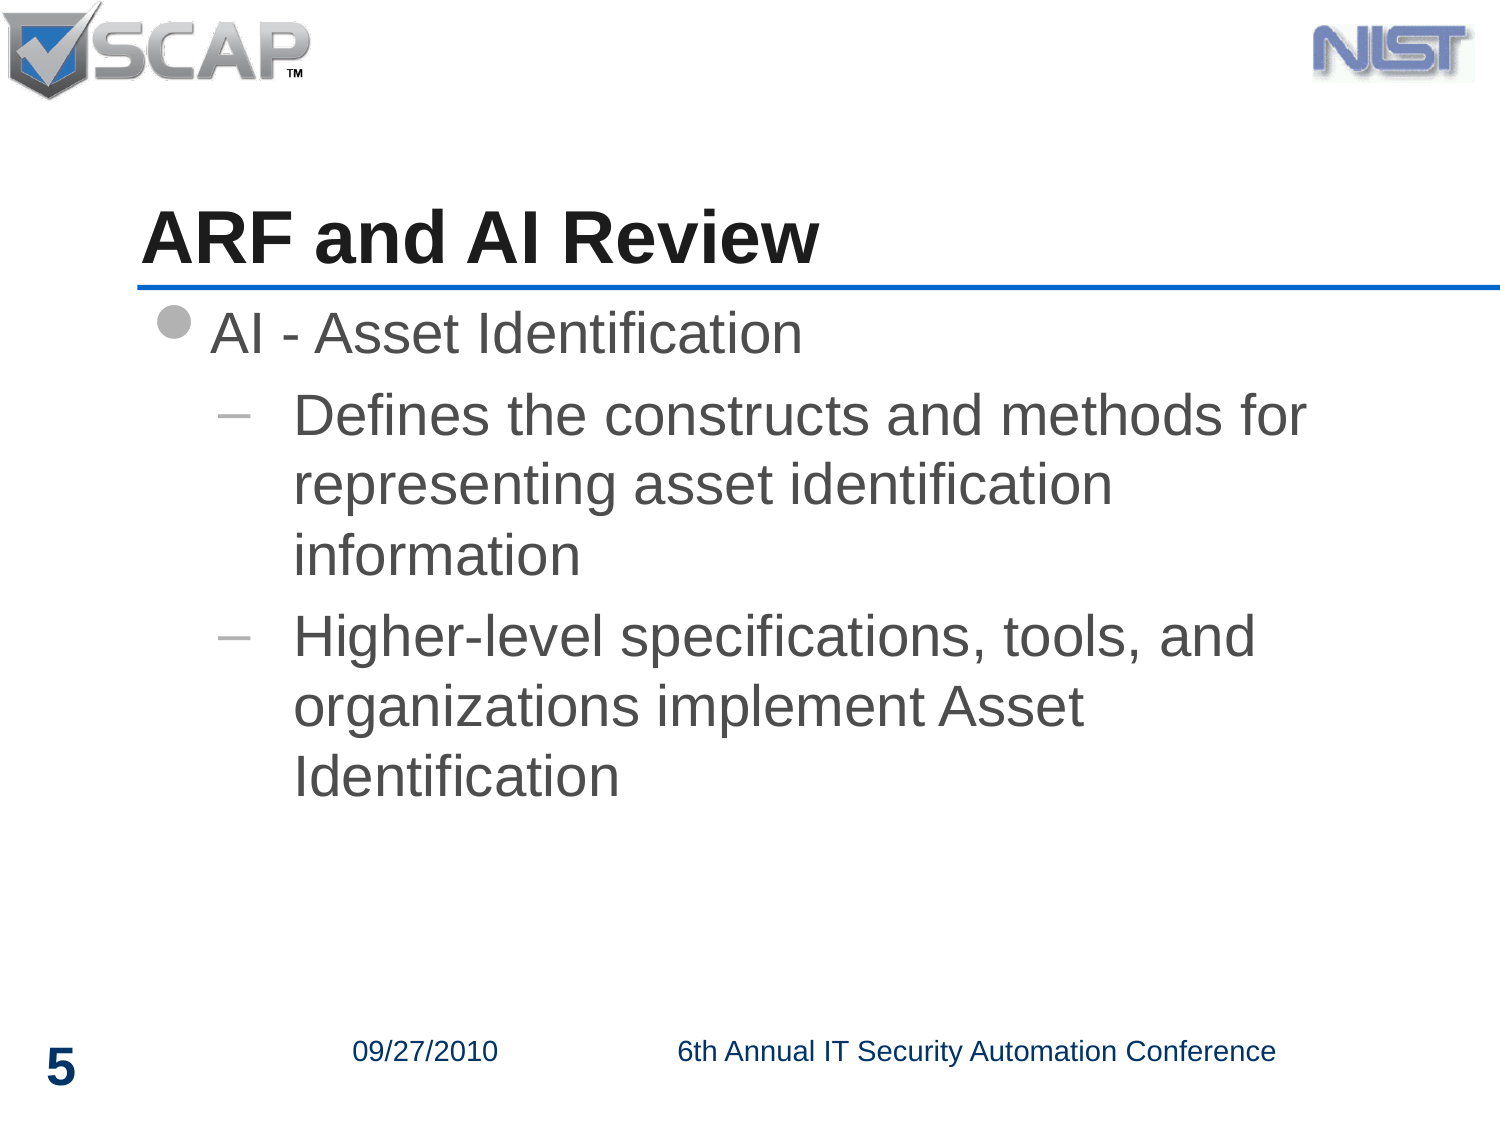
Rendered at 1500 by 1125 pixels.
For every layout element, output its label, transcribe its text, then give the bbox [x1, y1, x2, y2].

list AI - Asset Identification Defines the constructs and methods for representing asset identification information Higher-level specifications, tools, and organizations implement Asset Identification [137, 287, 1400, 1026]
footer 6th Annual IT Security Automation Conference [662, 1025, 1426, 1103]
slide_number 5 [13, 1023, 111, 1105]
picture [0, 0, 313, 103]
picture [1312, 24, 1475, 83]
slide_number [337, 1025, 662, 1103]
title ARF and AI Review [124, 99, 1426, 288]
